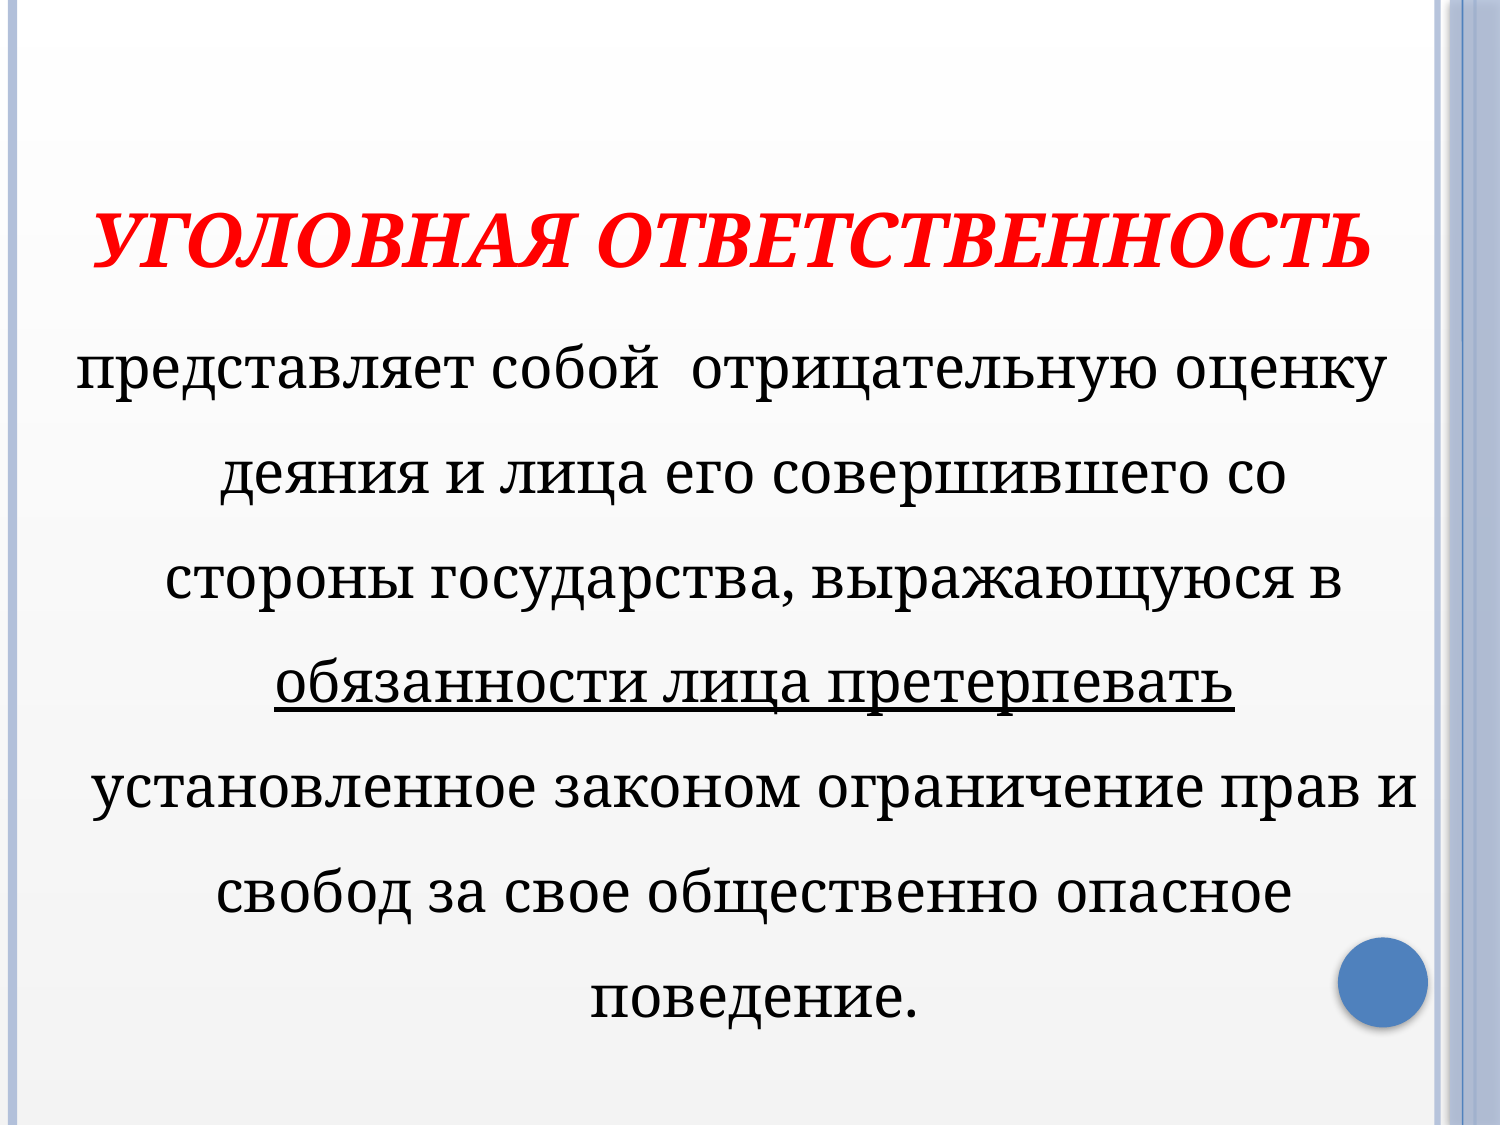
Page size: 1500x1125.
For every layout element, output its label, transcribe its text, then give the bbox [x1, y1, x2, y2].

list УГОЛОВНАЯ ОТВЕТСТВЕННОСТЬ представляет собой отрицательную оценку деяния и лица его совершившего со стороны государства, выражающуюся в обязанности лица претерпевать установленное законом ограничение прав и свобод за свое общественно опасное поведение. [29, 0, 1436, 1125]
